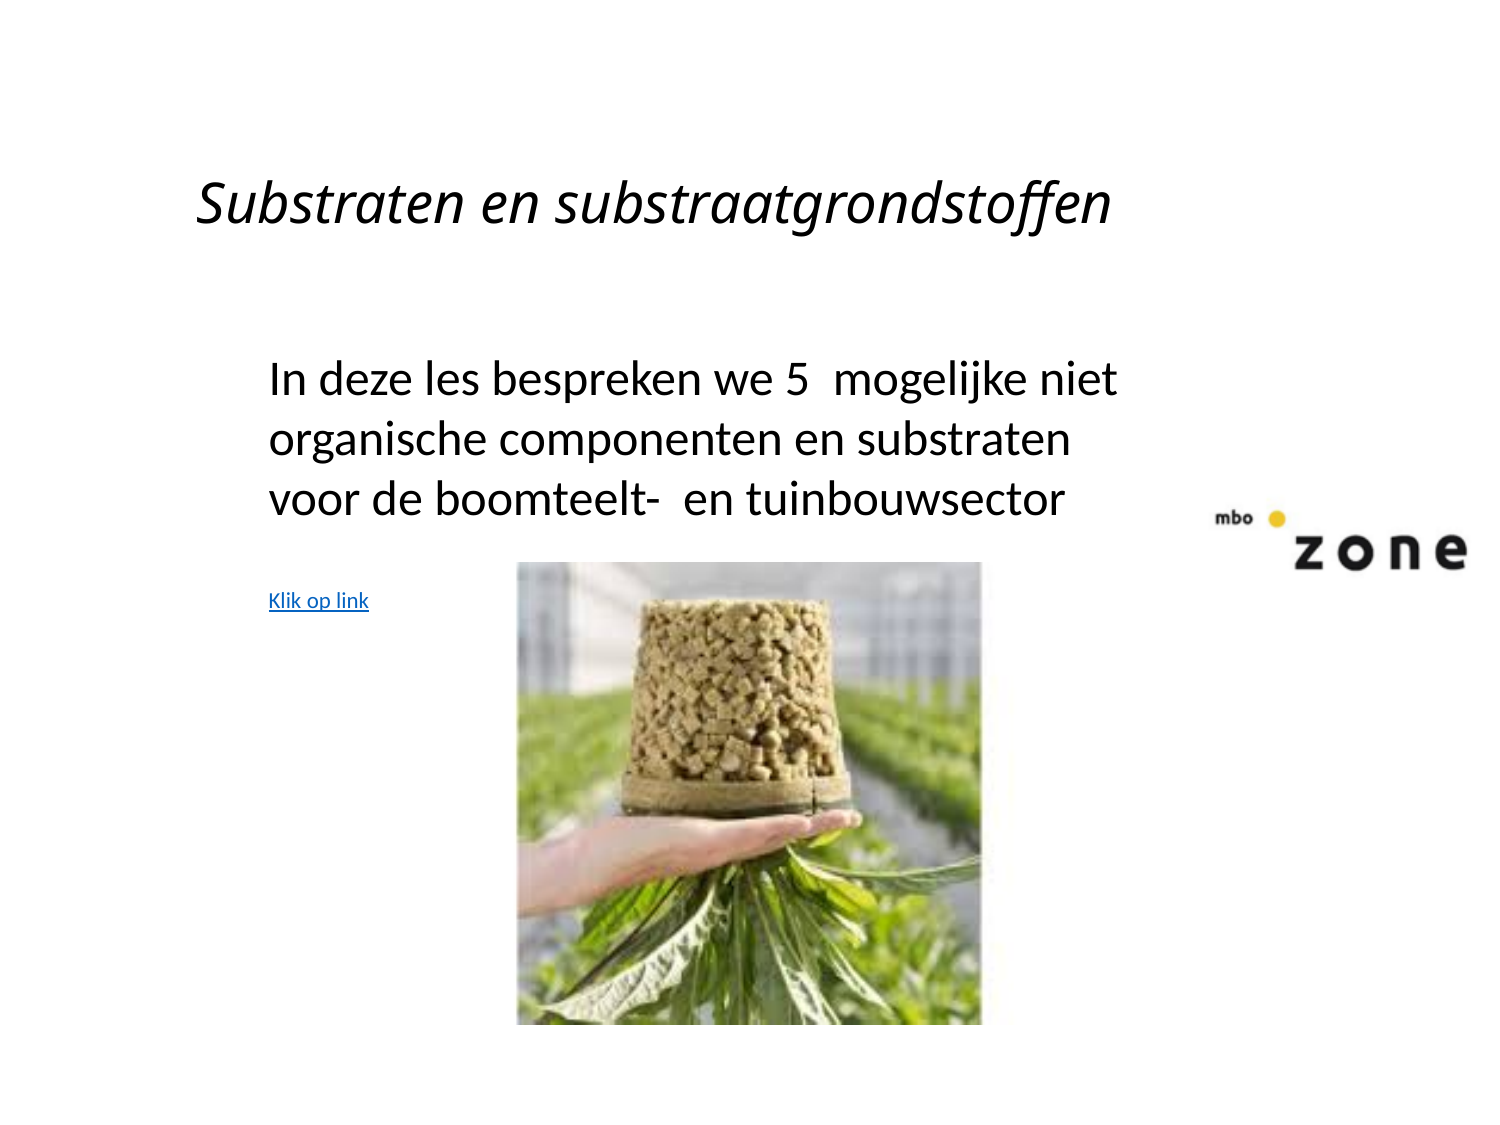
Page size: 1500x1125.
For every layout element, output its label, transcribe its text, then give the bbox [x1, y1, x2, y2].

subtitle [147, 255, 1235, 882]
title Substraten en substraatgrondstoffen [112, 101, 1199, 244]
picture [441, 562, 1059, 1025]
picture [1198, 467, 1489, 601]
text_box In deze les bespreken we 5 mogelijke niet organische componenten en substraten voor de boomteelt- en tuinbouwsector Klik op link [253, 338, 1176, 666]
